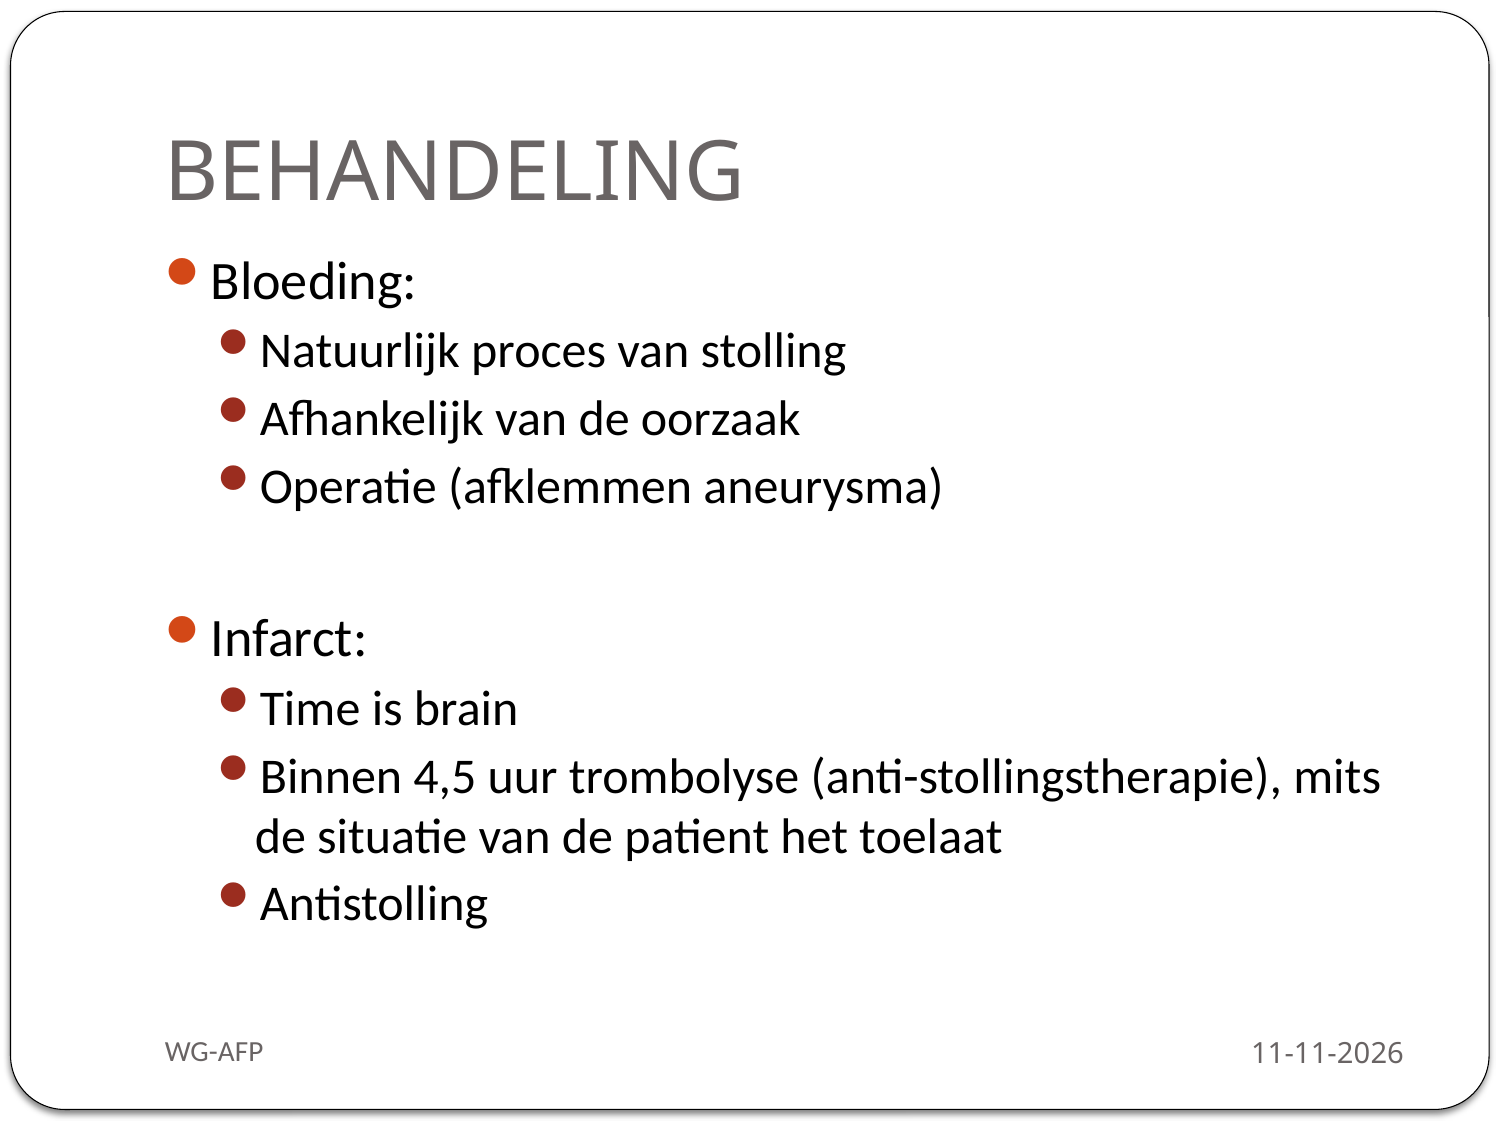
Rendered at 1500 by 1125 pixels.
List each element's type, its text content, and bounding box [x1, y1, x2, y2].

title BEHANDELING [150, 45, 1425, 233]
footer WG-AFP [150, 1012, 800, 1088]
list Bloeding: Natuurlijk proces van stolling Afhankelijk van de oorzaak Operatie (afklemmen aneurysma) Infarct: Time is brain Binnen 4,5 uur trombolyse (anti-stollingstherapie), mits de situatie van de patient het toelaat Antistolling [150, 237, 1425, 988]
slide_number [1012, 1015, 1419, 1094]
